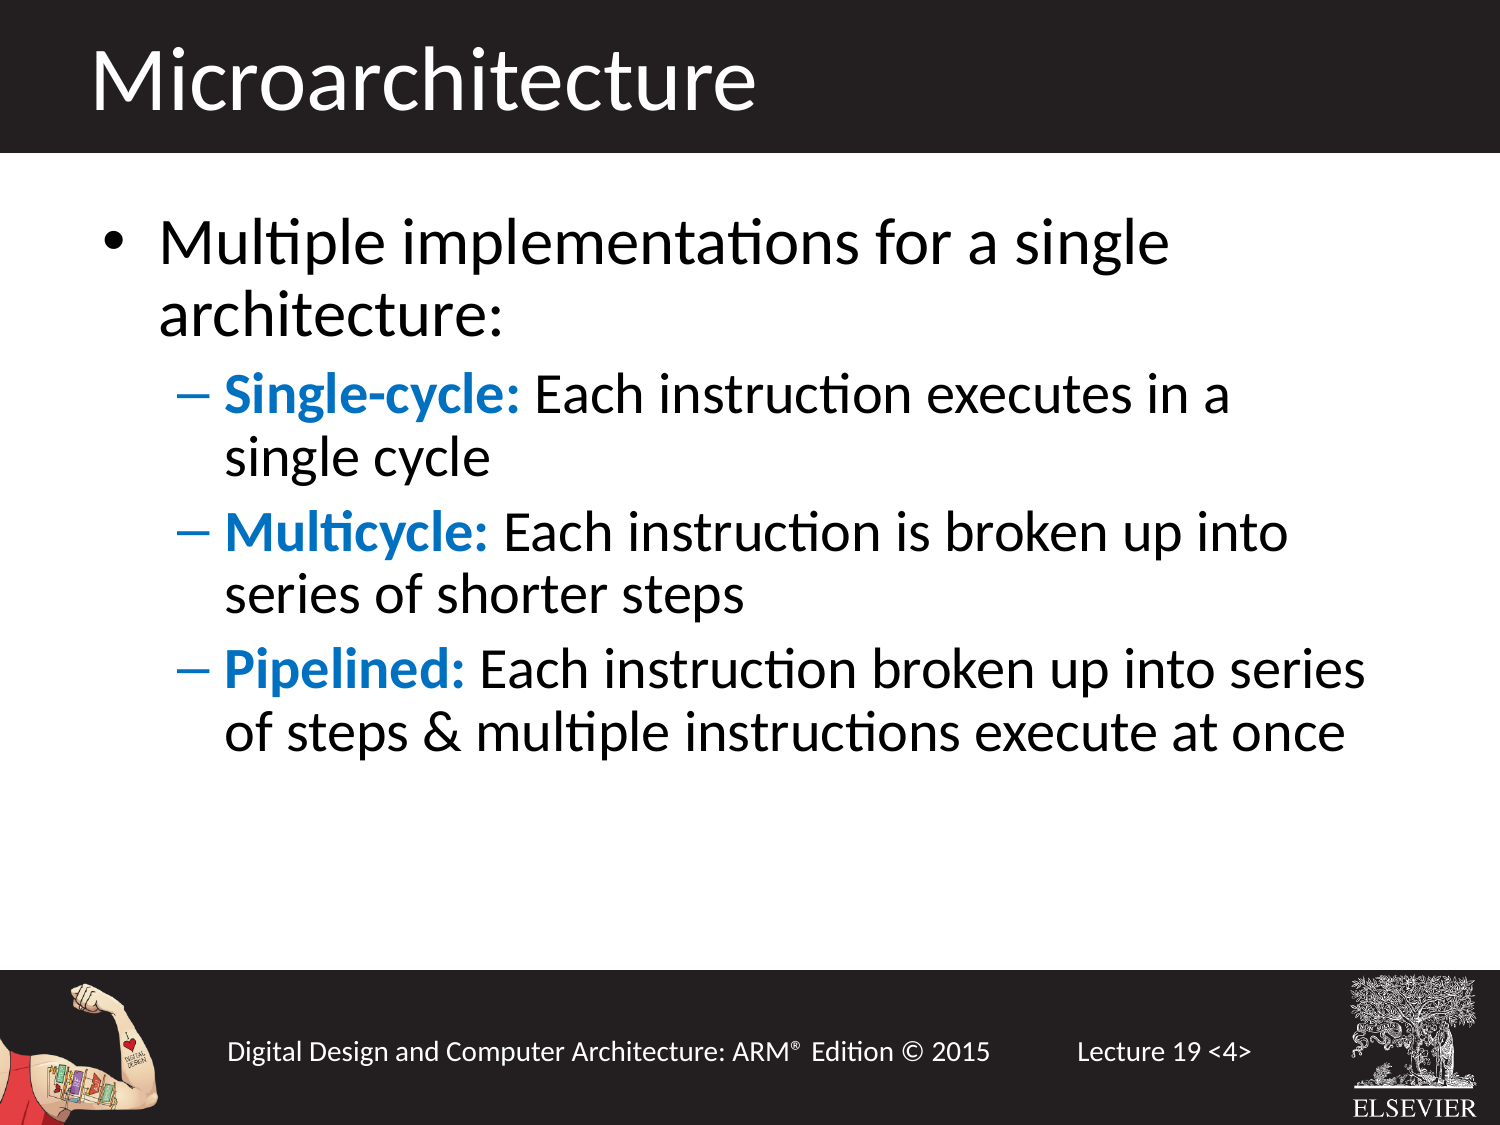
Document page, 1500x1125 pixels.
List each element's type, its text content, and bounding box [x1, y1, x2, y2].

picture [0, 979, 163, 1125]
list Multiple implementations for a single architecture: Single-cycle: Each instruction executes in a single cycle Multicycle: Each instruction is broken up into series of shorter steps Pipelined: Each instruction broken up into series of steps & multiple instructions execute at once [87, 200, 1388, 1013]
picture [1350, 974, 1477, 1117]
text_box Microarchitecture [75, 11, 1375, 136]
